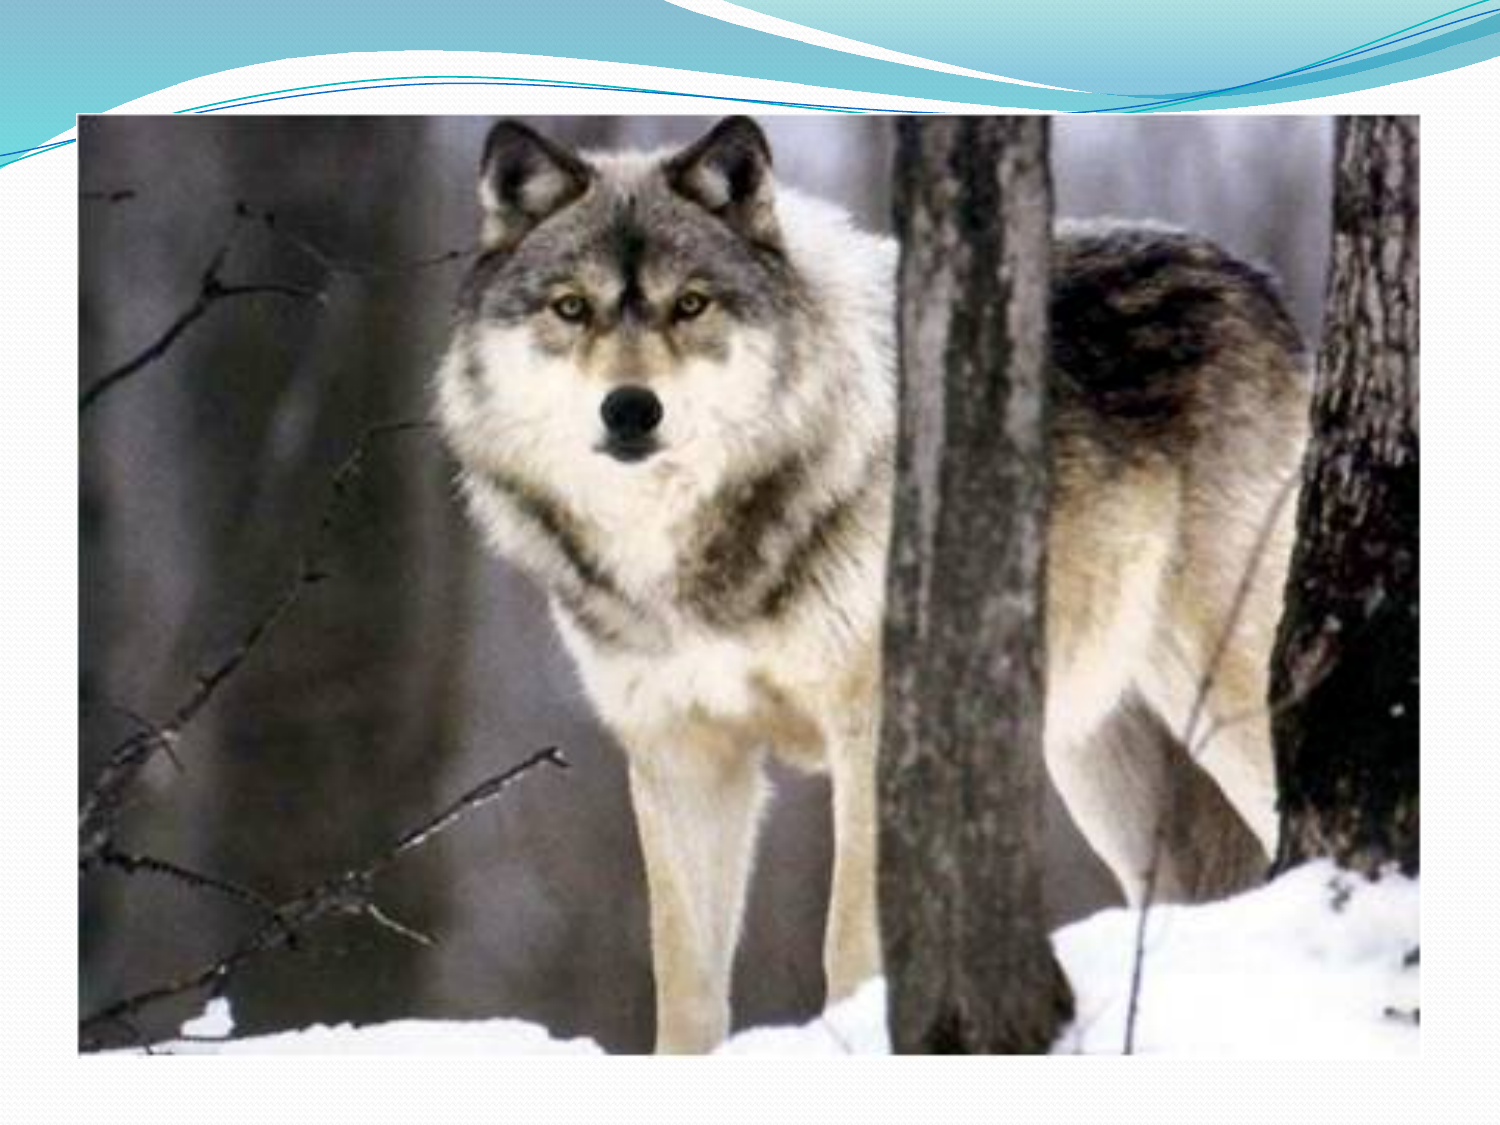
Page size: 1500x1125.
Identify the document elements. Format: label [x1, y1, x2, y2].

list [76, 113, 1424, 1059]
